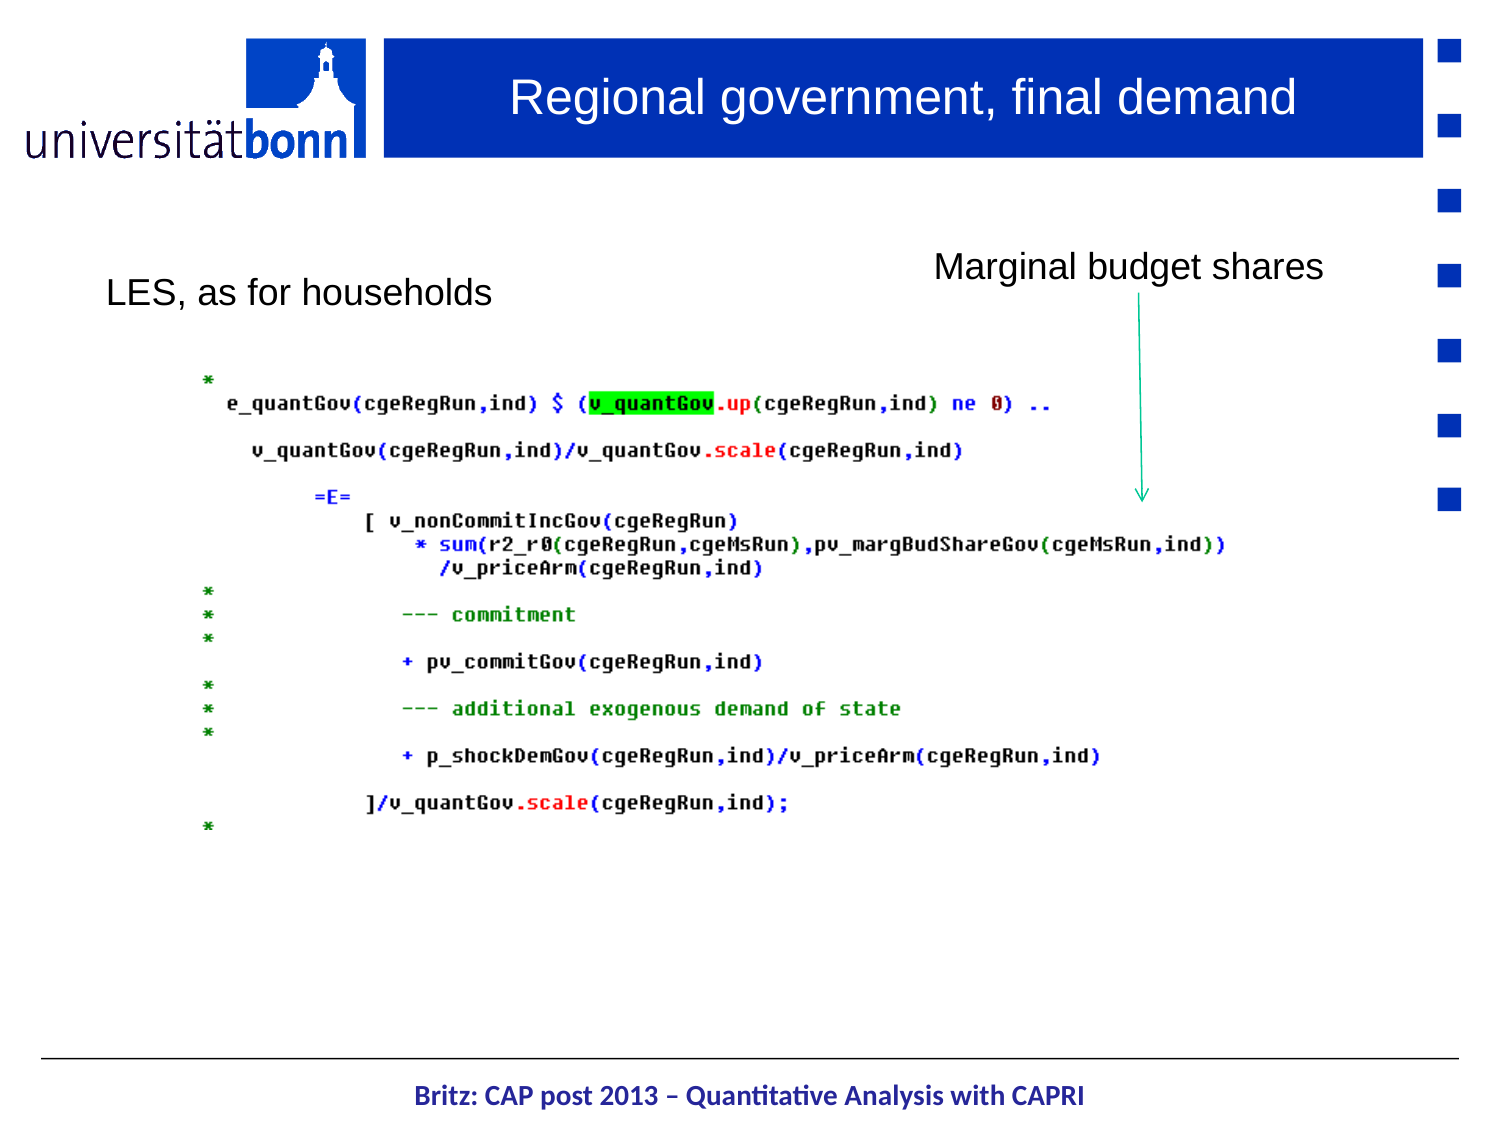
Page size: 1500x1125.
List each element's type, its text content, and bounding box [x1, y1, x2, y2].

picture [24, 36, 368, 160]
text_box Marginal budget shares [918, 234, 1340, 295]
text_box LES, as for households [91, 260, 508, 320]
picture [199, 368, 1242, 830]
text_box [1138, 292, 1143, 503]
title Regional government, final demand [383, 38, 1424, 158]
footer Britz: CAP post 2013 – Quantitative Analysis with CAPRI [40, 1070, 1460, 1107]
